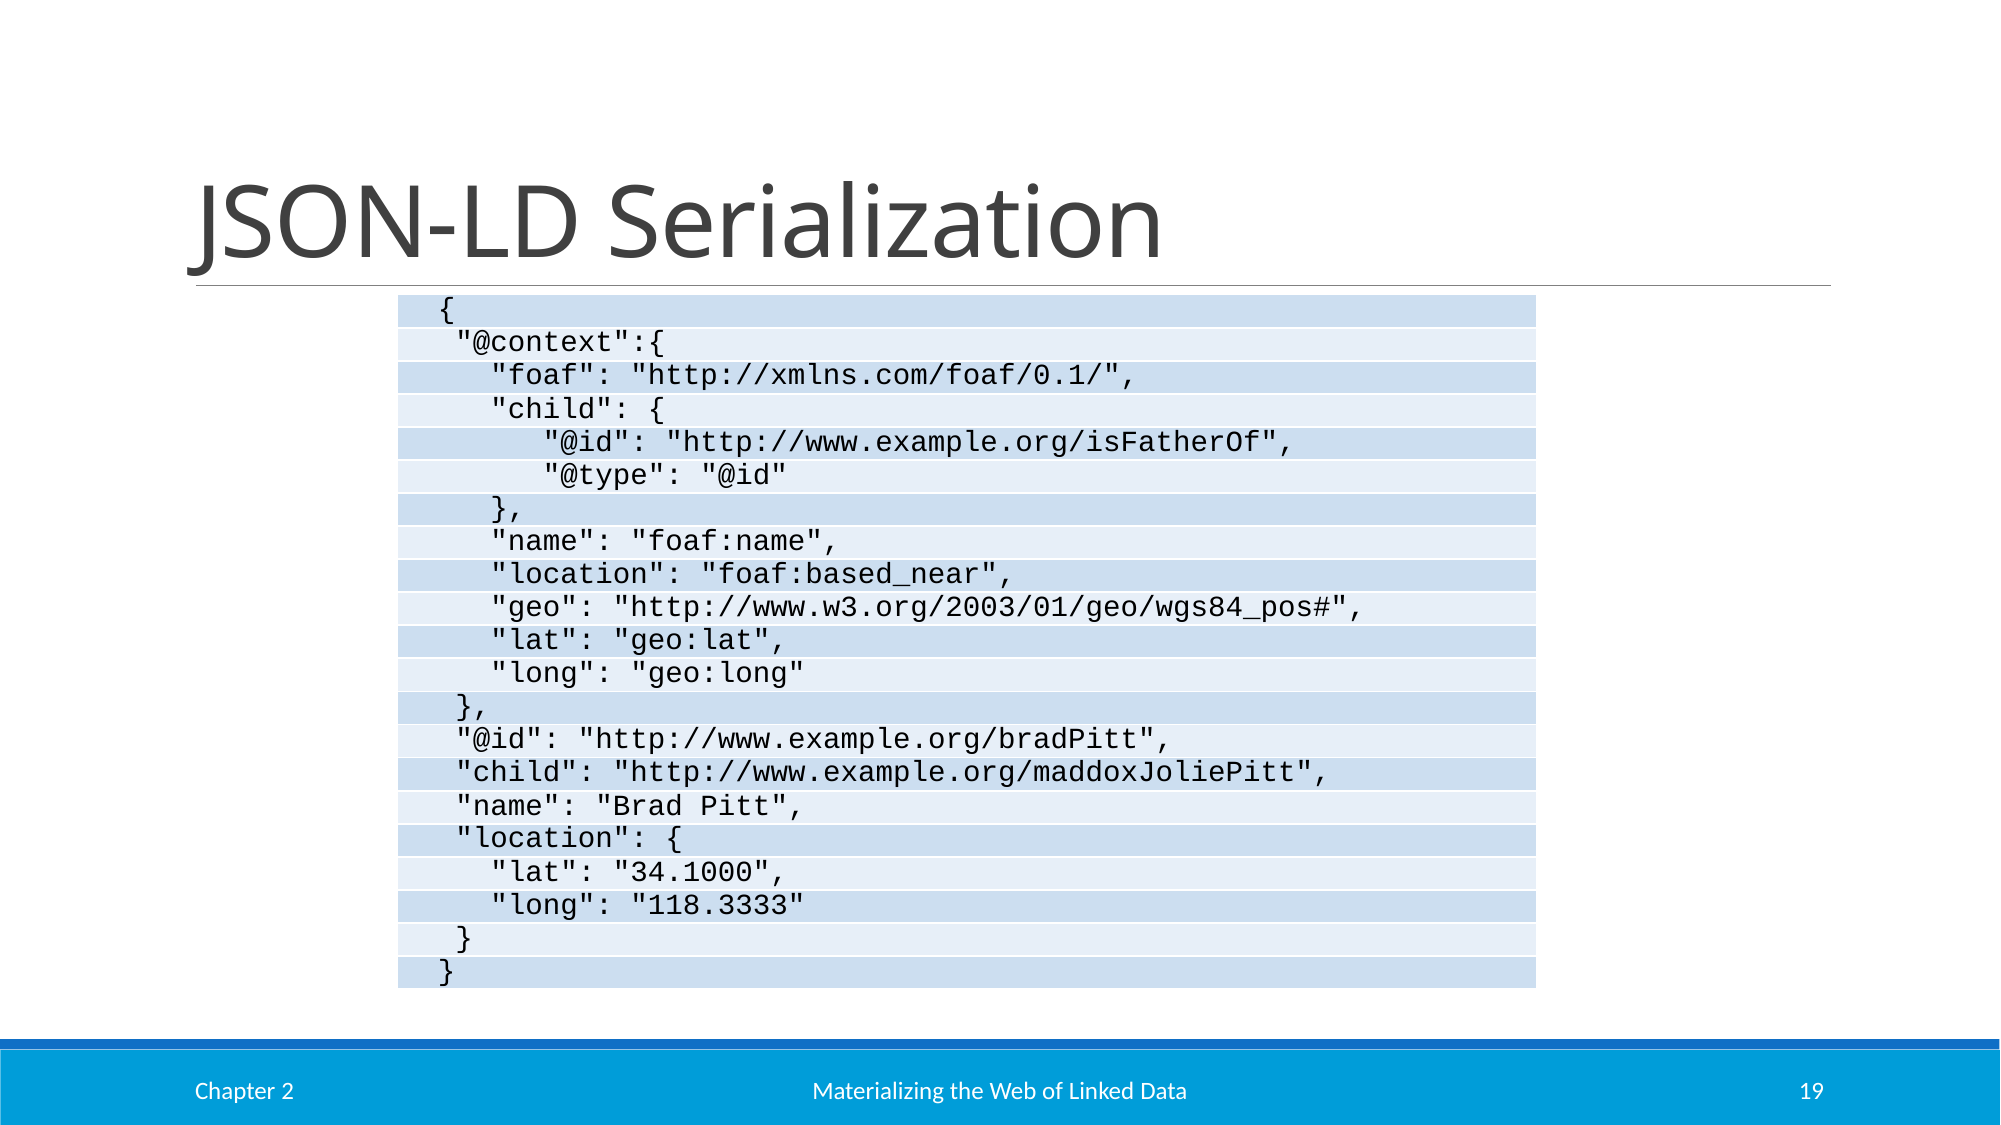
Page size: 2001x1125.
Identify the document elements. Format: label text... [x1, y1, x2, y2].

table_cell "location": { [398, 825, 1536, 856]
table_cell "lat": "34.1000", [398, 858, 1536, 889]
table_cell "@type": "@id" [398, 461, 1536, 492]
footer Materializing the Web of Linked Data [604, 1059, 1396, 1120]
table_cell "child": { [398, 395, 1536, 426]
table_cell "location": "foaf:based_near", [398, 560, 1536, 591]
table_cell "foaf": "http://xmlns.com/foaf/0.1/", [398, 362, 1536, 393]
table_cell "geo": "http://www.w3.org/2003/01/geo/wgs84_pos#", [398, 593, 1536, 624]
title JSON-LD Serialization [180, 47, 1830, 285]
table_cell "child": "http://www.example.org/maddoxJoliePitt", [398, 758, 1536, 790]
table_cell }, [398, 494, 1536, 525]
table_cell "long": "118.3333" [398, 891, 1536, 922]
table_cell "@context":{ [398, 329, 1536, 360]
table_header { [398, 295, 1536, 327]
table_cell }, [398, 692, 1536, 724]
table_cell "@id": "http://www.example.org/isFatherOf", [398, 428, 1536, 459]
table_cell } [398, 957, 1536, 988]
slide_number 19 [1624, 1059, 1840, 1120]
table_cell "name": "Brad Pitt", [398, 792, 1536, 823]
table_cell "@id": "http://www.example.org/bradPitt", [398, 725, 1536, 757]
table_cell } [398, 924, 1536, 955]
table_cell "name": "foaf:name", [398, 527, 1536, 558]
table_cell "lat": "geo:lat", [398, 626, 1536, 657]
slide_number Chapter 2 [180, 1059, 586, 1120]
table_cell "long": "geo:long" [398, 659, 1536, 691]
